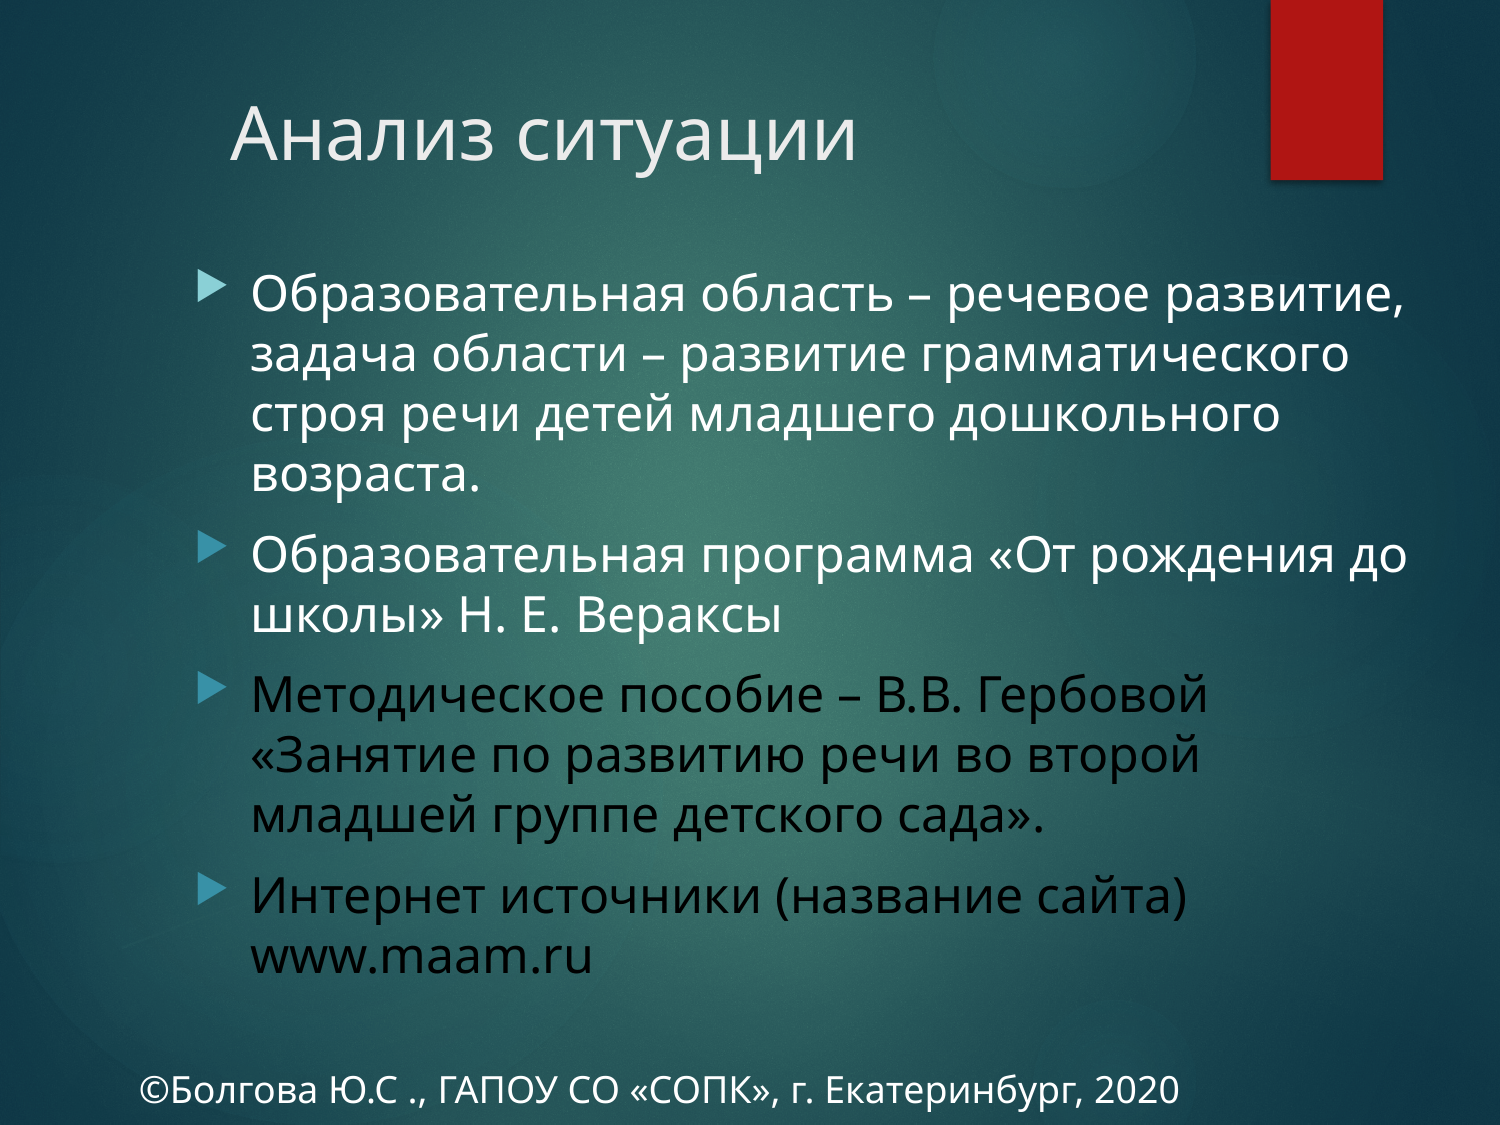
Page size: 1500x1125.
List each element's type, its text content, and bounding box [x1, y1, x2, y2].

text_box ©Болгова Ю.С ., ГАПОУ СО «СОПК», г. Екатеринбург, 2020 [123, 1058, 1235, 1125]
list Образовательная область – речевое развитие, задача области – развитие грамматического строя речи детей младшего дошкольного возраста. Образовательная программа «От рождения до школы» Н. Е. Вераксы Методическое пособие – В.В. Гербовой «Занятие по развитию речи во второй младшей группе детского сада». Интернет источники (название сайта) www.maam.ru [179, 253, 1450, 1113]
title Анализ ситуации [215, 78, 1446, 253]
